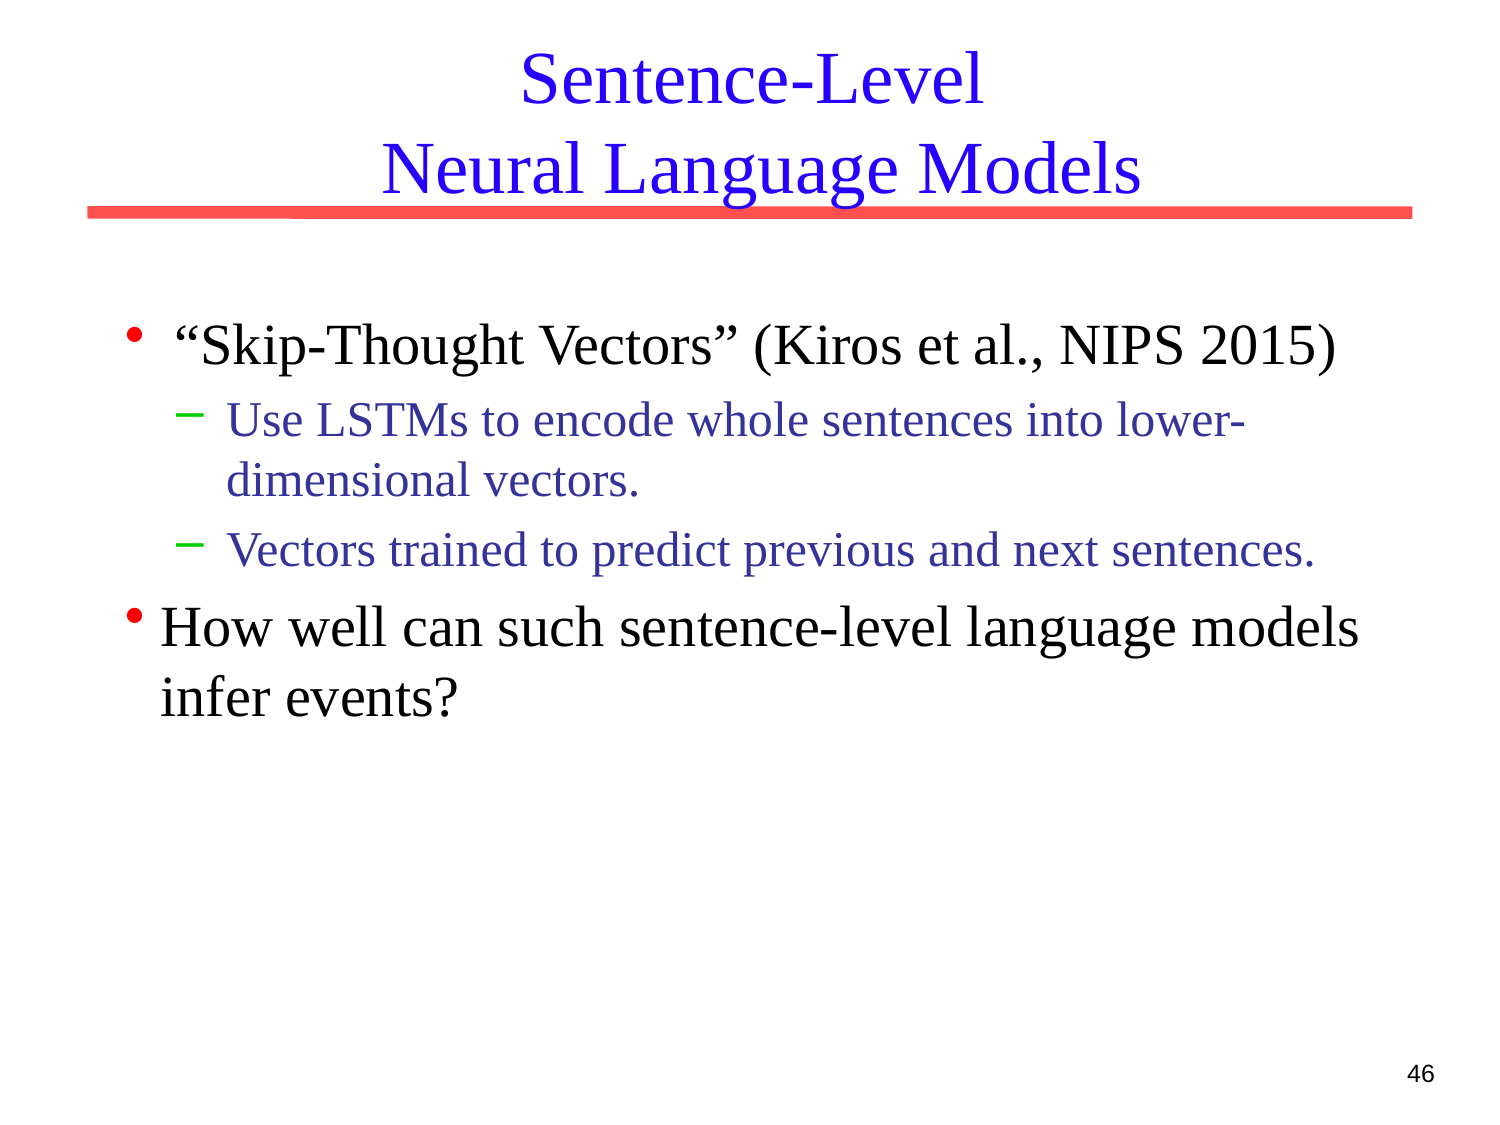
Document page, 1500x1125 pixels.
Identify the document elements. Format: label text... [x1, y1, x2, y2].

text_box Sentence-Level Neural Language Models [283, 21, 1242, 217]
slide_number 46 [1137, 1049, 1451, 1125]
list “Skip-Thought Vectors” (Kiros et al., NIPS 2015) Use LSTMs to encode whole sentences into lower-dimensional vectors. Vectors trained to predict previous and next sentences. How well can such sentence-level language models infer events? [109, 298, 1391, 1025]
